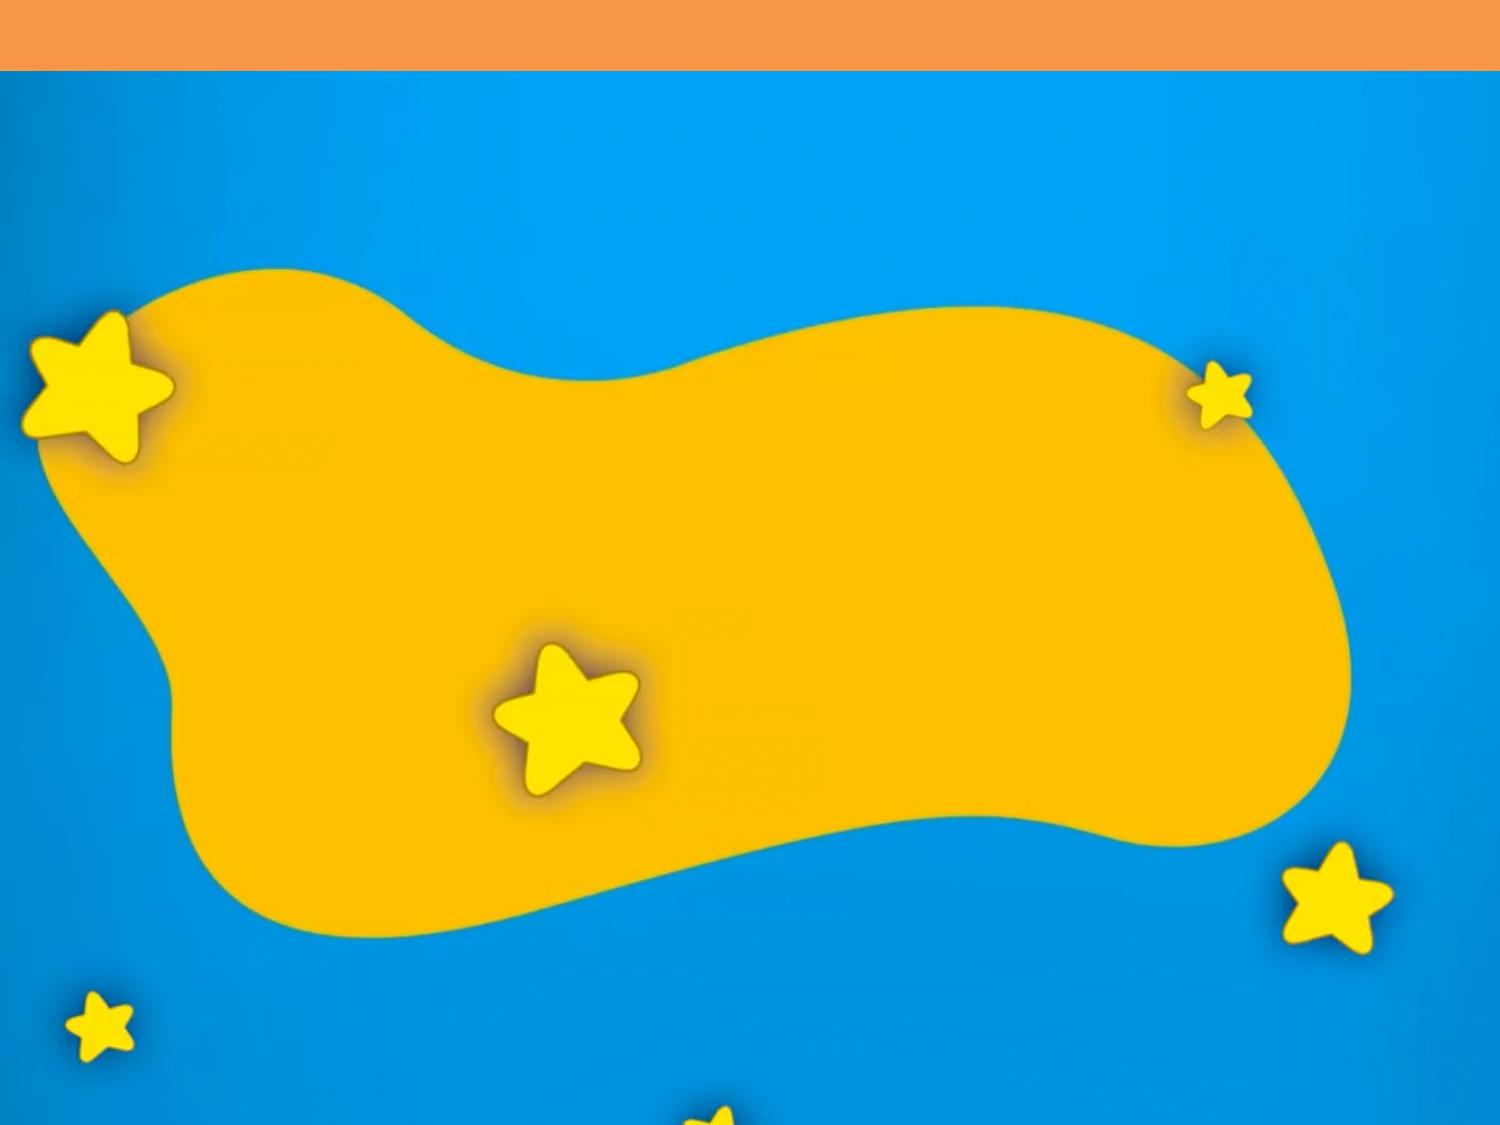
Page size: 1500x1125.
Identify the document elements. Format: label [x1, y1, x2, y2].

list [0, 70, 1500, 1125]
